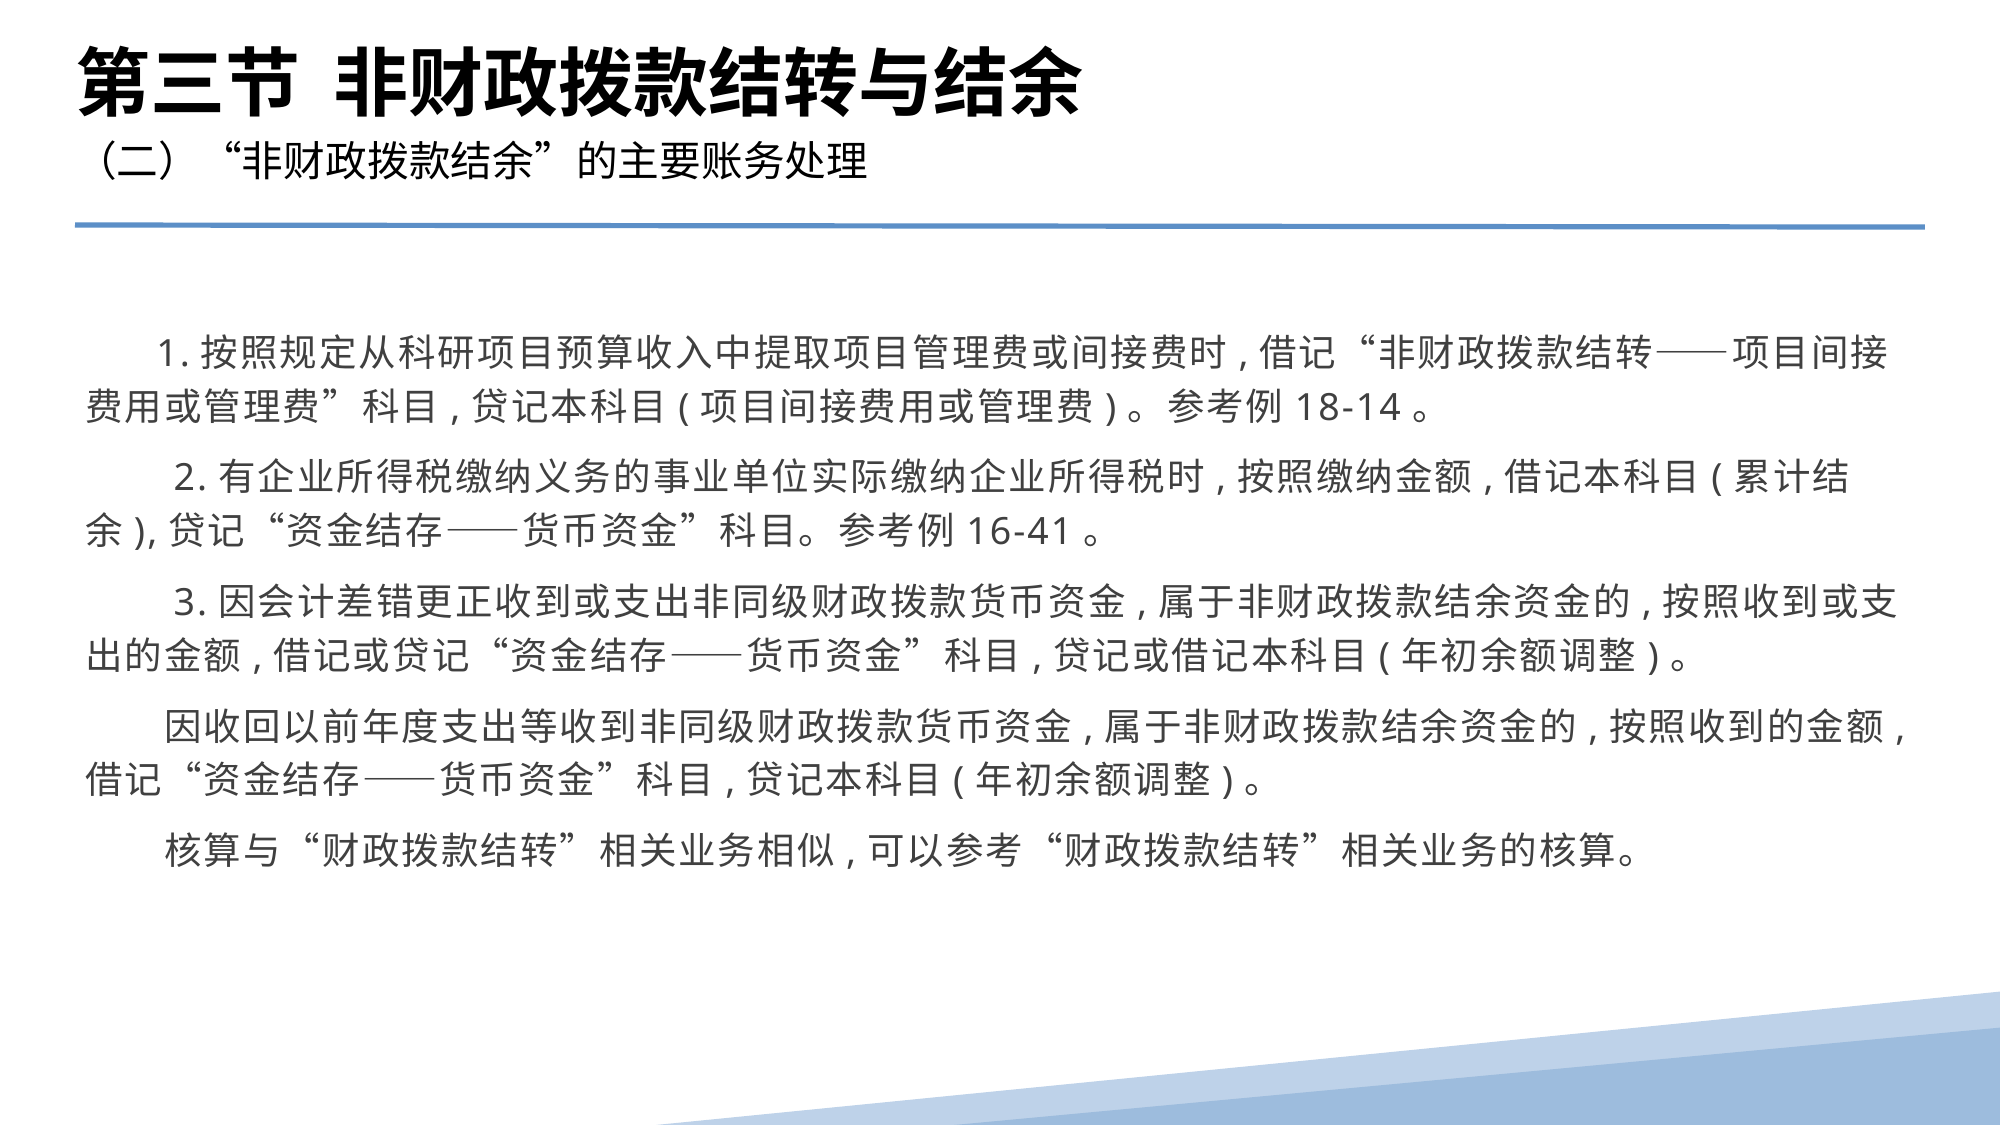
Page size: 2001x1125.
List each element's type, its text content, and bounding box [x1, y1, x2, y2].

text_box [656, 991, 2000, 1125]
text_box 第三节 非财政拨款结转与结余 [75, 24, 1925, 124]
text_box 1.按照规定从科研项目预算收入中提取项目管理费或间接费时,借记“非财政拨款结转——项目间接费用或管理费”科目,贷记本科目(项目间接费用或管理费)。参考例18-14。 2.有企业所得税缴纳义务的事业单位实际缴纳企业所得税时,按照缴纳金额,借记本科目(累计结余),贷记“资金结存——货币资金”科目。参考例16-41。 3.因会计差错更正收到或支出非同级财政拨款货币资金,属于非财政拨款结余资金的,按照收到或支出的金额,借记或贷记“资金结存——货币资金”科目,贷记或借记本科目(年初余额调整)。 因收回以前年度支出等收到非同级财政拨款货币资金,属于非财政拨款结余资金的,按照收到的金额,借记“资金结存——货币资金”科目,贷记本科目(年初余额调整)。 核算与“财政拨款结转”相关业务相似,可以参考“财政拨款结转”相关业务的核算。 [75, 248, 1925, 943]
text_box （二）“非财政拨款结余”的主要账务处理 [75, 124, 1925, 200]
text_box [74, 224, 1925, 228]
